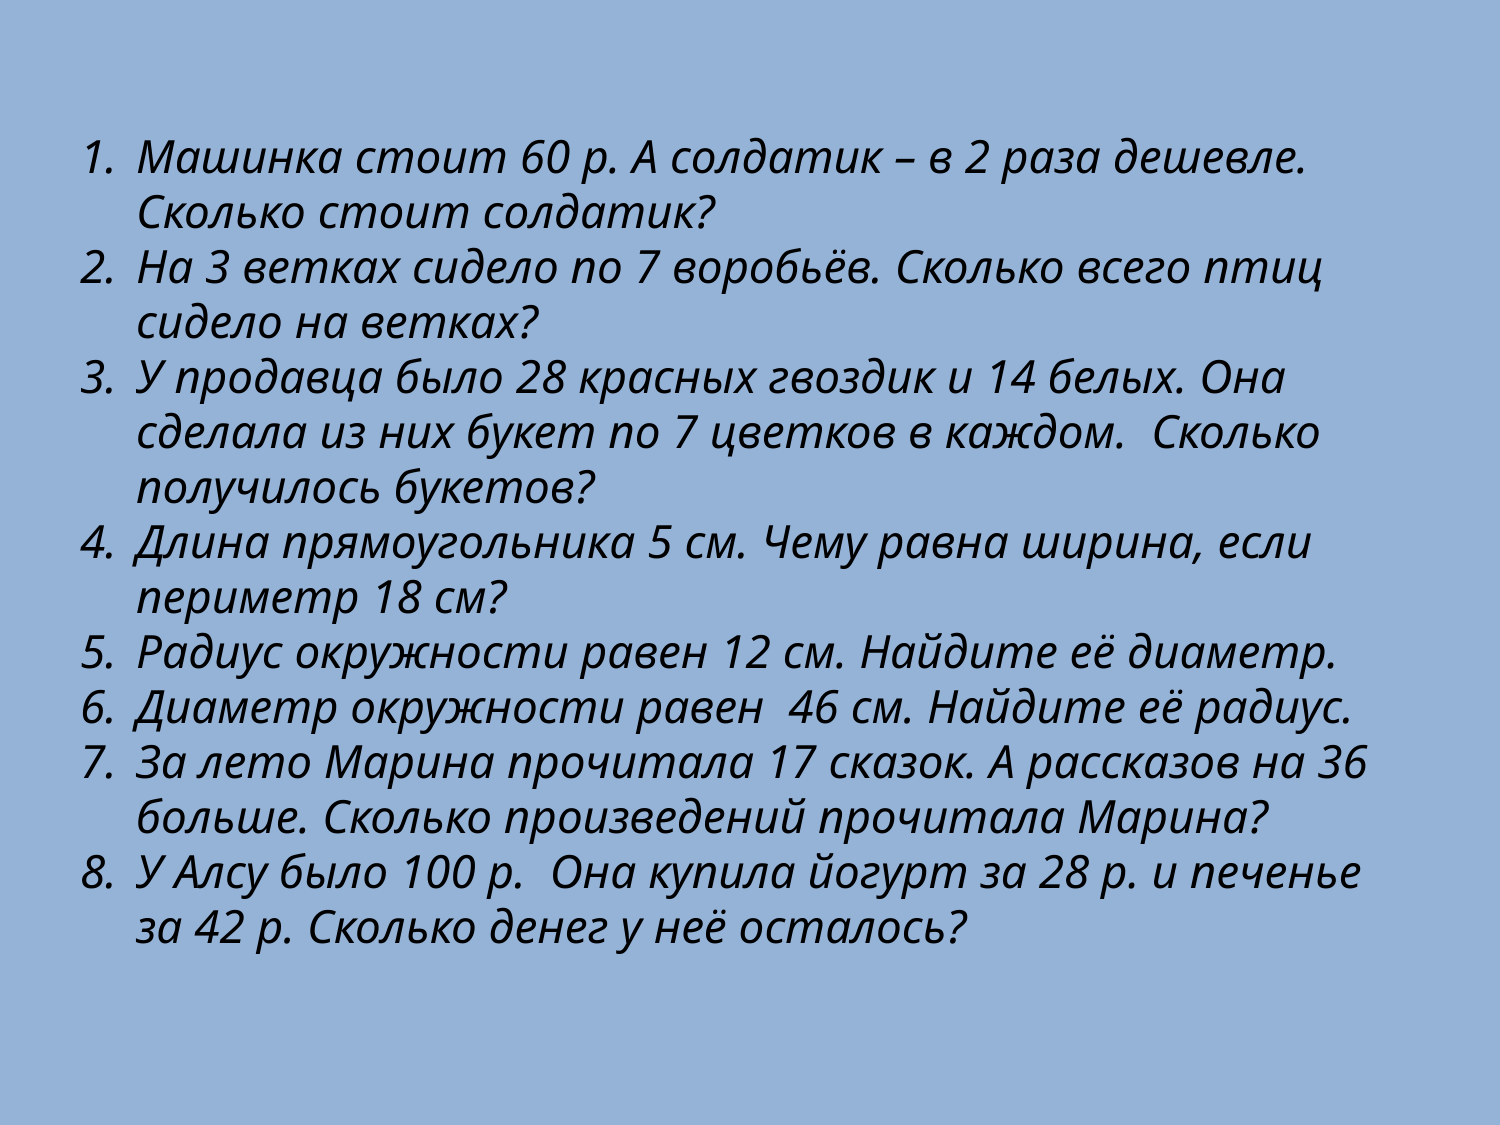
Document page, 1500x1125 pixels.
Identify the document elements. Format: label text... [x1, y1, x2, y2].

text_box Машинка стоит 60 р. А солдатик – в 2 раза дешевле. Сколько стоит солдатик? На 3 ветках сидело по 7 воробьёв. Сколько всего птиц сидело на ветках? У продавца было 28 красных гвоздик и 14 белых. Она сделала из них букет по 7 цветков в каждом. Сколько получилось букетов? Длина прямоугольника 5 см. Чему равна ширина, если периметр 18 см? Радиус окружности равен 12 см. Найдите её диаметр. Диаметр окружности равен 46 см. Найдите её радиус. За лето Марина прочитала 17 сказок. А рассказов на 36 больше. Сколько произведений прочитала Марина? У Алсу было 100 р. Она купила йогурт за 28 р. и печенье за 42 р. Сколько денег у неё осталось? [64, 120, 1424, 960]
